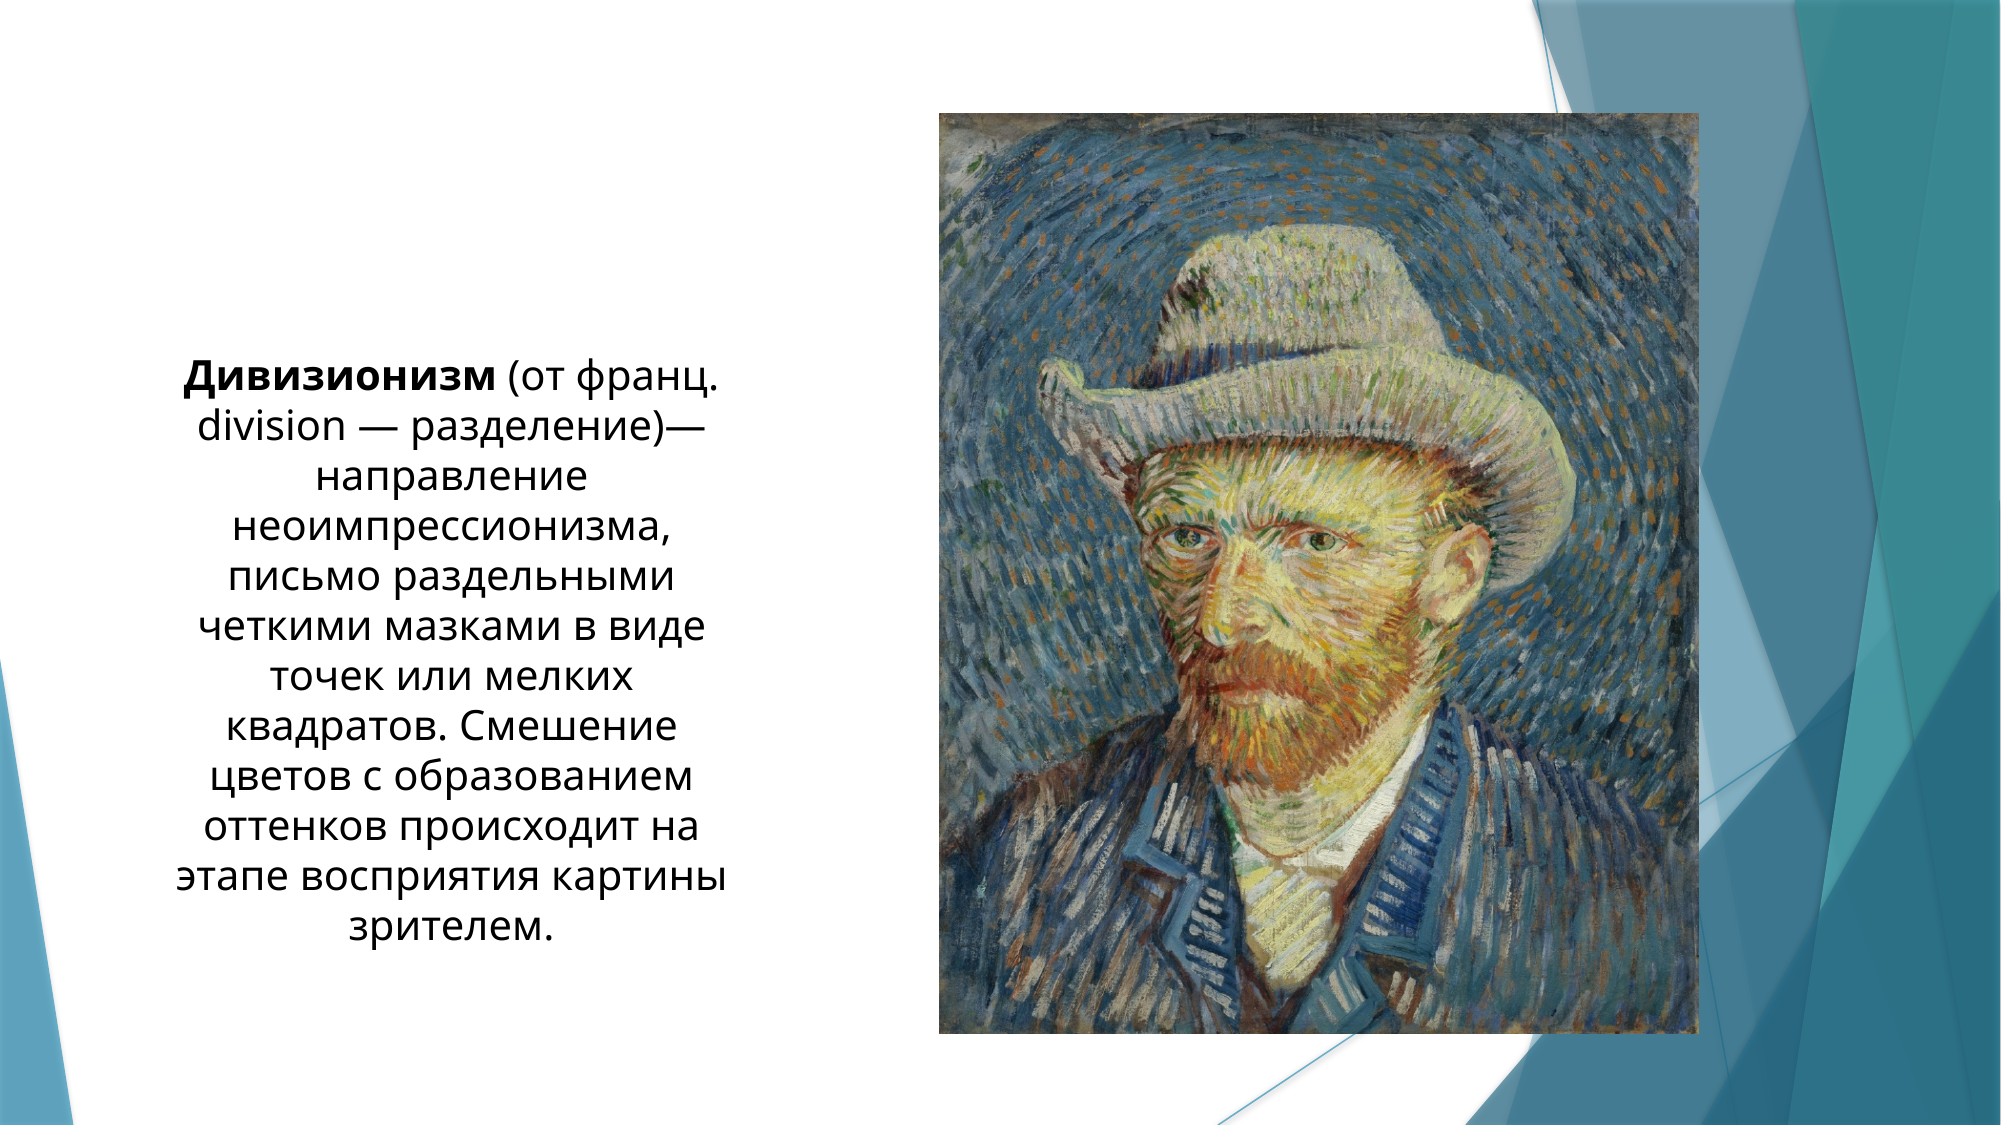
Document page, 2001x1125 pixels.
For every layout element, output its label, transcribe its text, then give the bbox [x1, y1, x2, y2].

picture [939, 113, 1699, 1034]
text_box Дивизионизм (от франц. division — разделение)— направление неоимпрессионизма, письмо раздельными четкими мазками в виде точек или мелких квадратов. Смешение цветов с образованием оттенков происходит на этапе восприятия картины зрителем. [147, 341, 756, 957]
